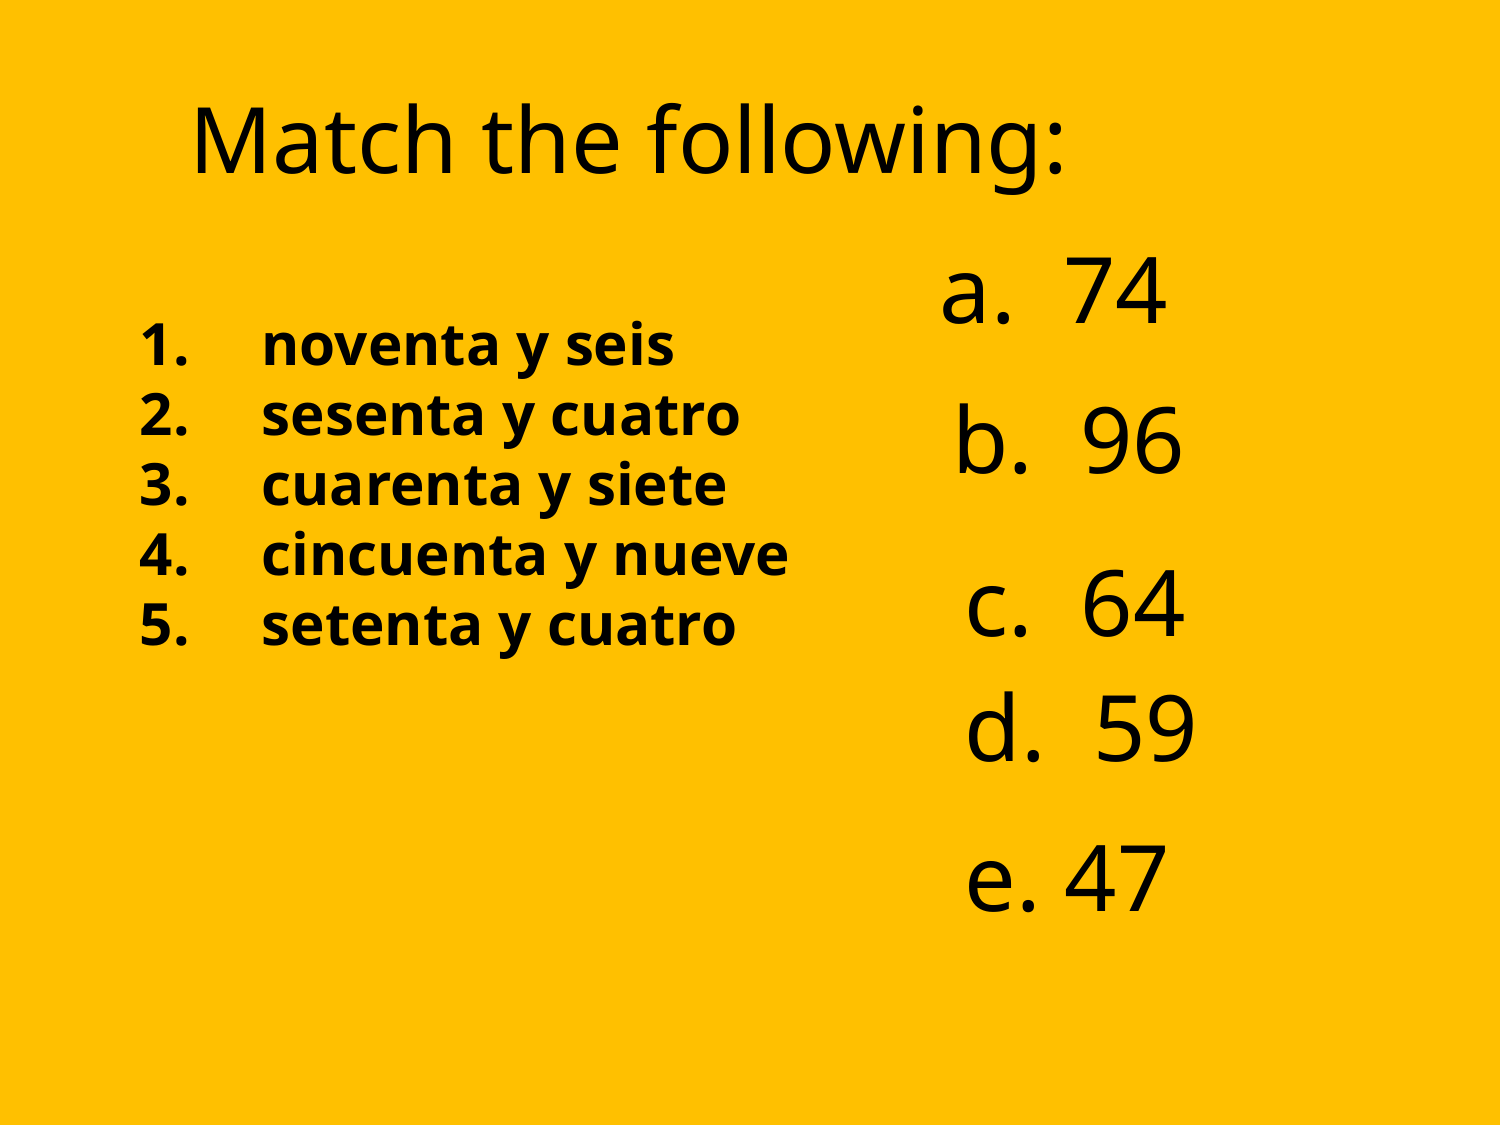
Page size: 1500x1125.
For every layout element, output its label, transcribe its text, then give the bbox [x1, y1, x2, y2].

text_box Match the following: [174, 74, 1238, 200]
text_box c. 64 [950, 537, 1275, 663]
text_box a. 74 [924, 224, 1250, 350]
text_box d. 59 [950, 663, 1275, 788]
text_box e. 47 [950, 812, 1275, 938]
text_box b. 96 [937, 374, 1263, 500]
text_box noventa y seis sesenta y cuatro cuarenta y siete cincuenta y nueve setenta y cuatro [125, 299, 825, 665]
